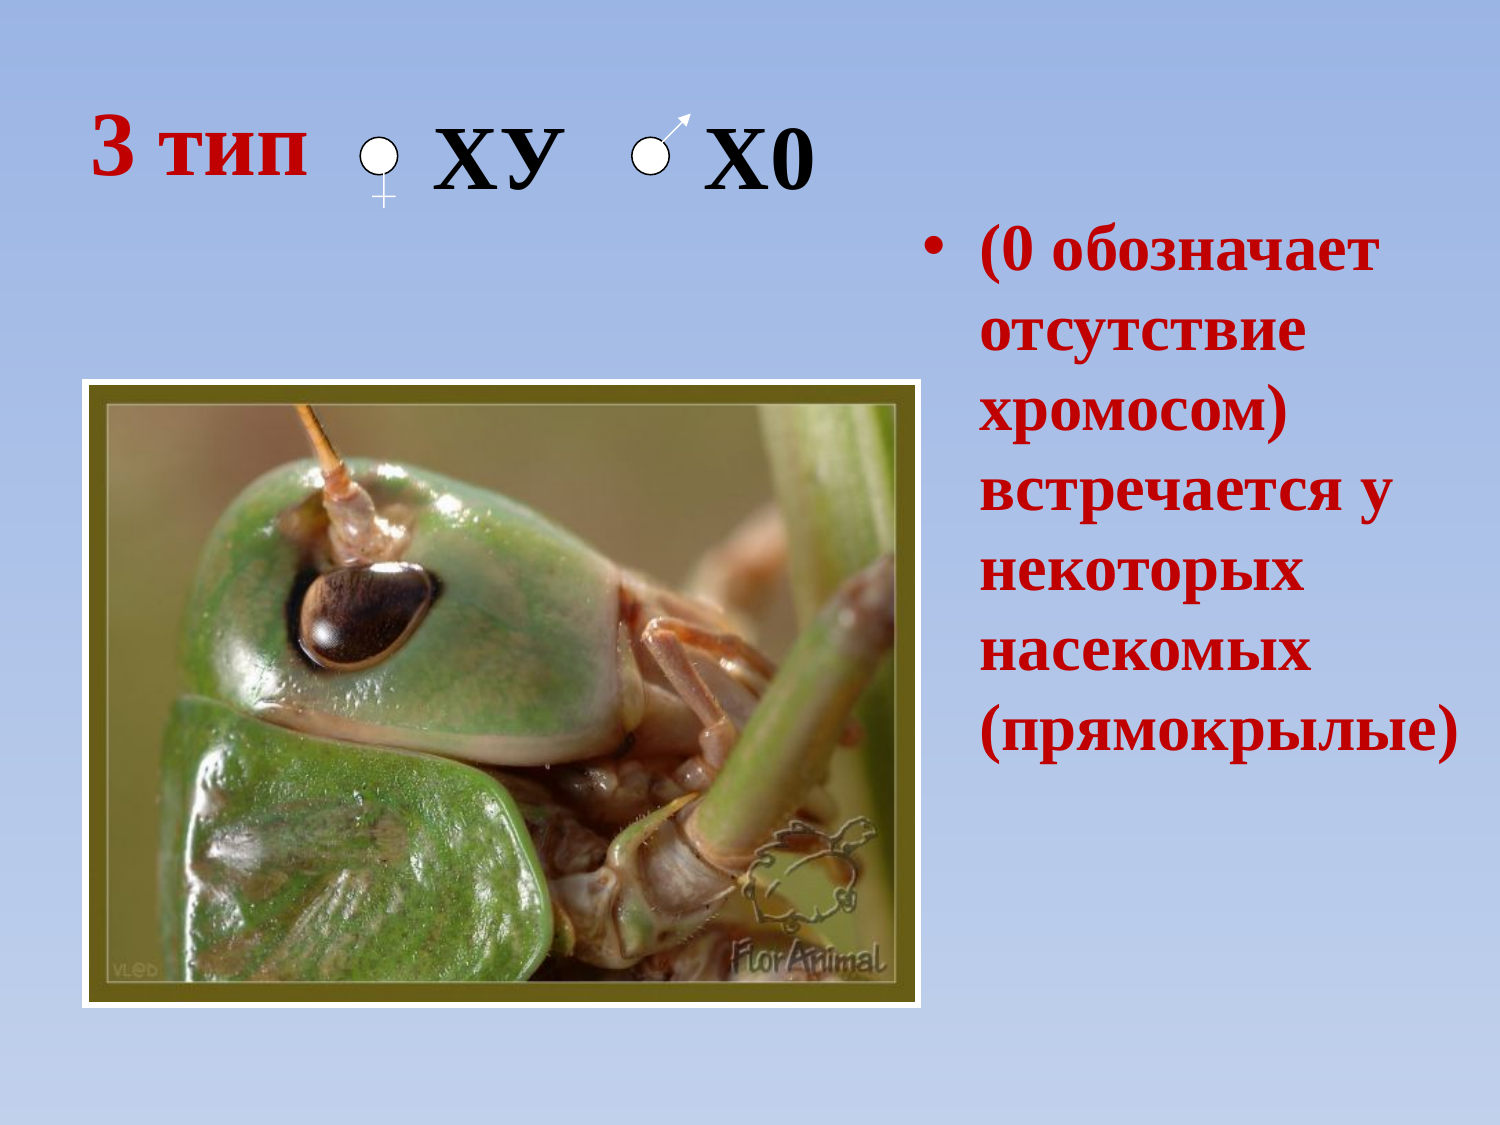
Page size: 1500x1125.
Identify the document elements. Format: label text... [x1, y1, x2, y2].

text_box [631, 137, 670, 175]
text_box [360, 137, 398, 175]
picture [88, 385, 915, 1003]
text_box ХУ Х0 [372, 90, 892, 215]
text_box [655, 113, 691, 150]
title 3 тип [75, 45, 680, 233]
list (0 обозначает отсутствие хромосом) встречается у некоторых насекомых (прямокрылые) [907, 196, 1500, 1000]
